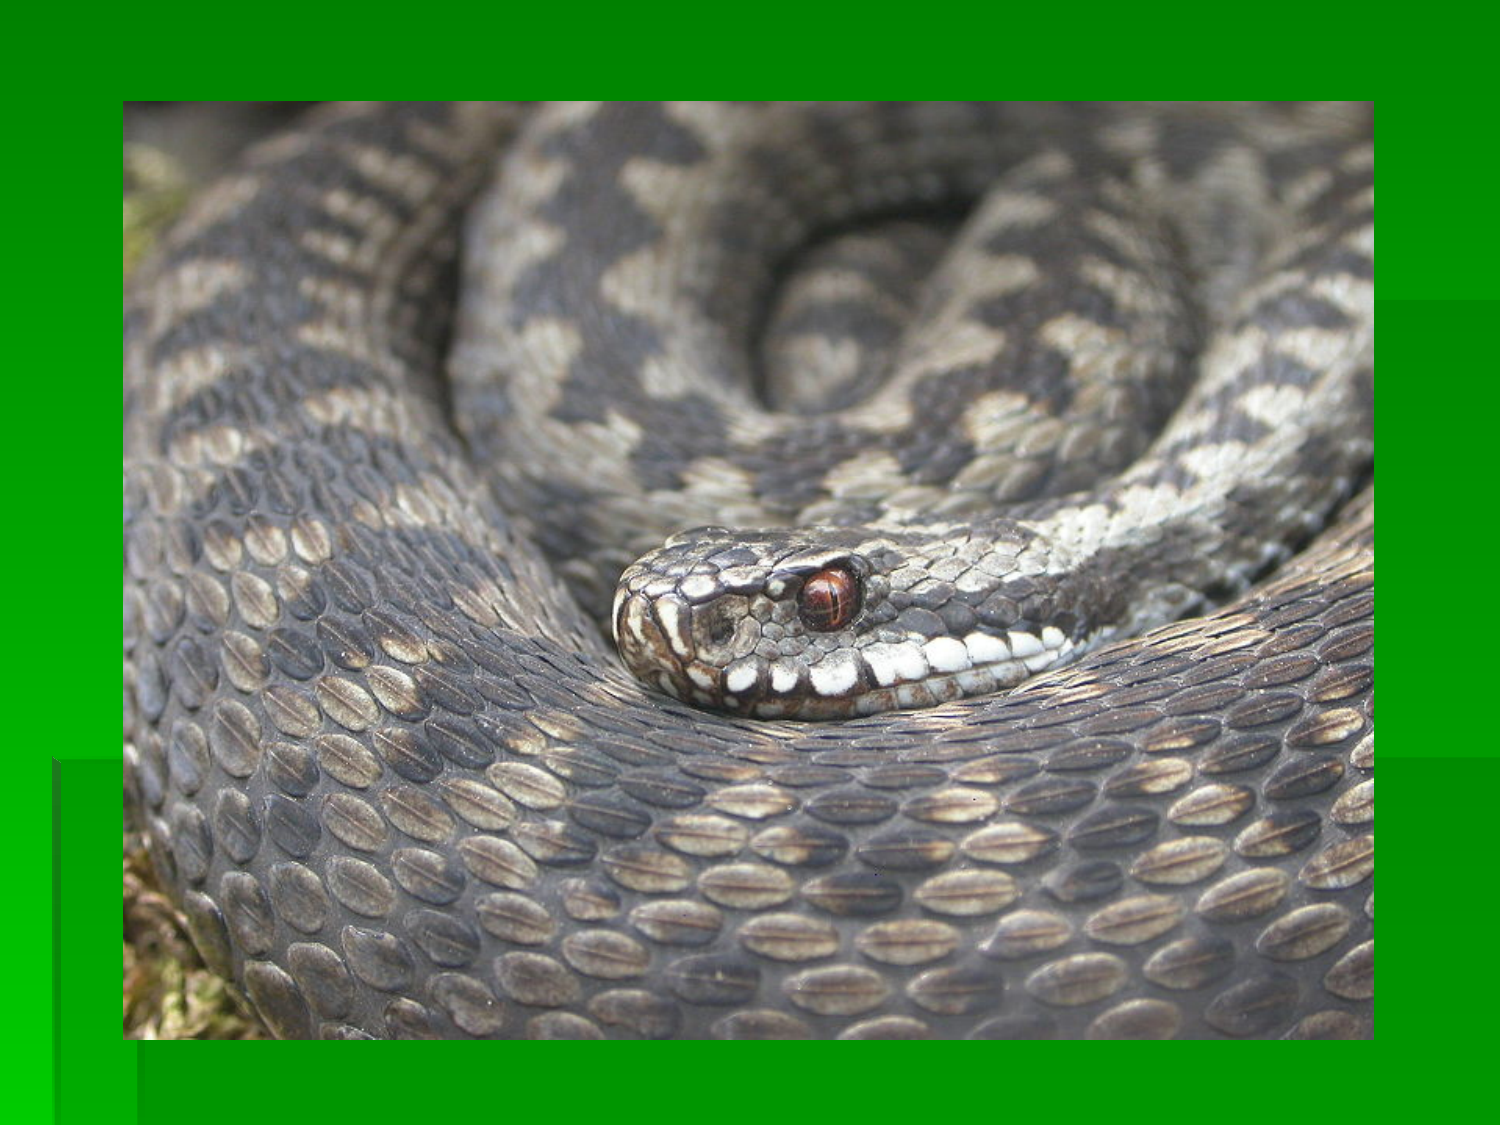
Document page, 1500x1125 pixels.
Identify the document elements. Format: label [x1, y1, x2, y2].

picture [123, 101, 1375, 1040]
